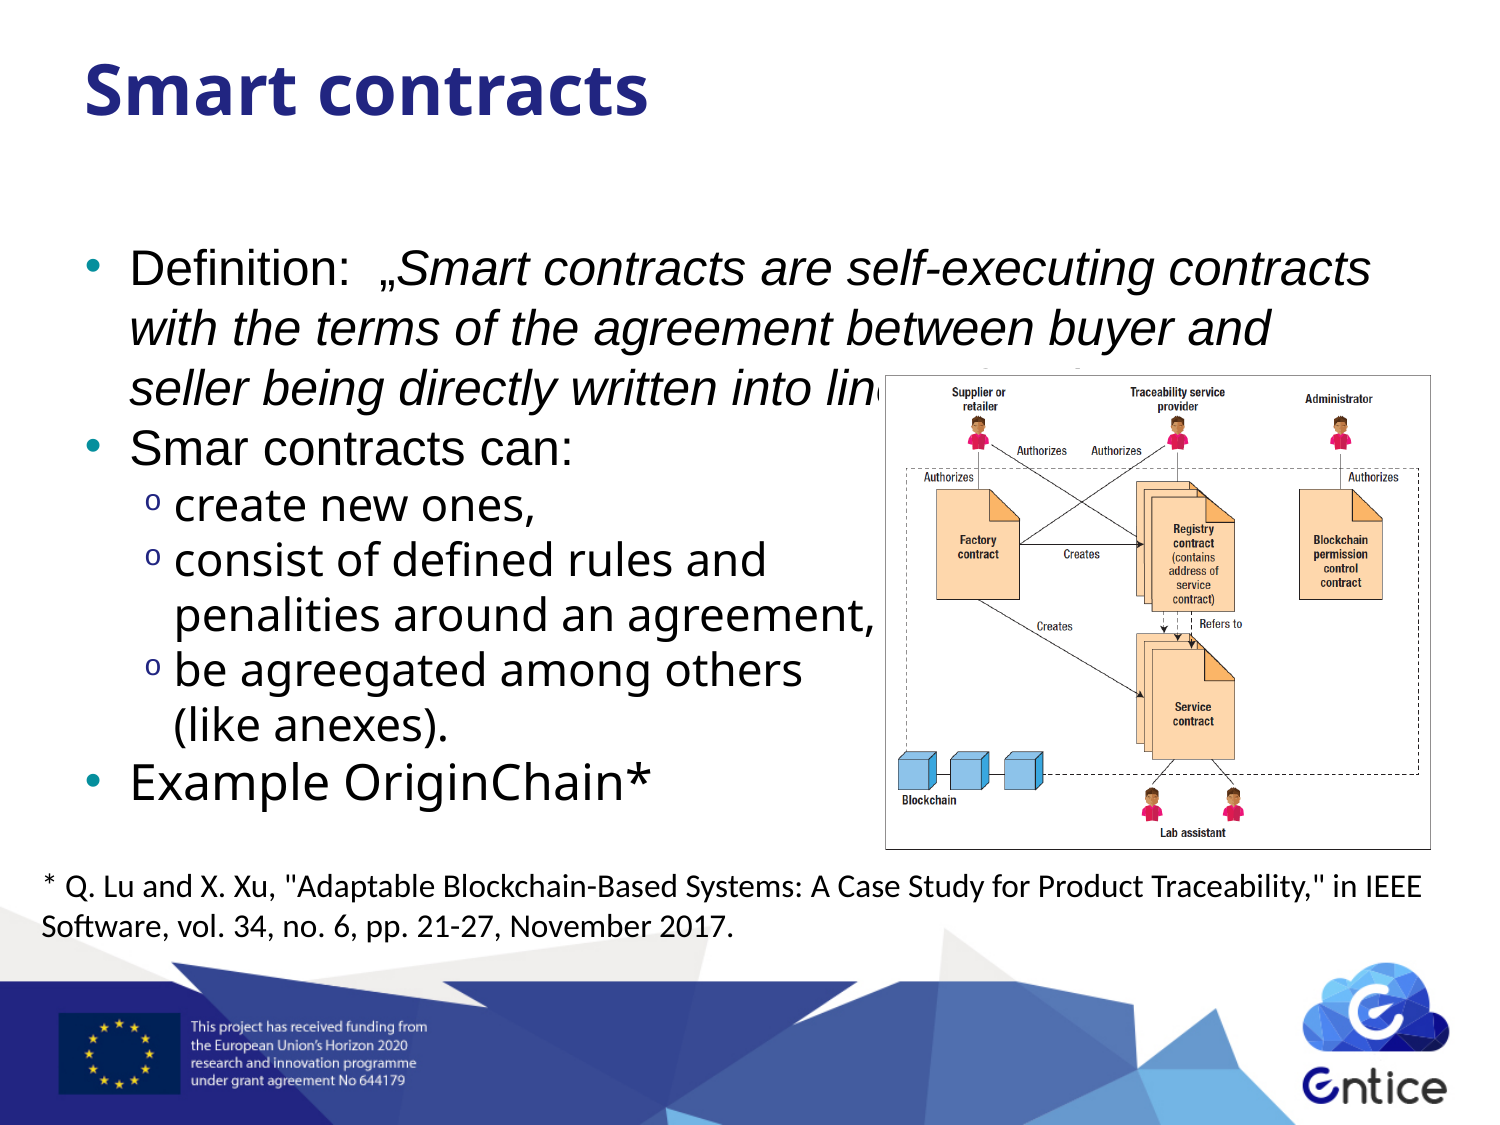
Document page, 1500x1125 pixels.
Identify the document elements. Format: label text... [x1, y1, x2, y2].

title Smart contracts [70, 46, 1418, 211]
subtitle Definition: „Smart contracts are self-executing contracts with the terms of the agreement between buyer and seller being directly written into lines of code“. Smar contracts can: create new ones, consist of defined rules and penalities around an agreement, be agreegated among others (like anexes). Example OriginChain* [70, 228, 1418, 856]
text_box * Q. Lu and X. Xu, "Adaptable Blockchain-Based Systems: A Case Study for Product Traceability," in IEEE Software, vol. 34, no. 6, pp. 21-27, November 2017. [26, 856, 1462, 952]
picture [0, 0, 1500, 1125]
